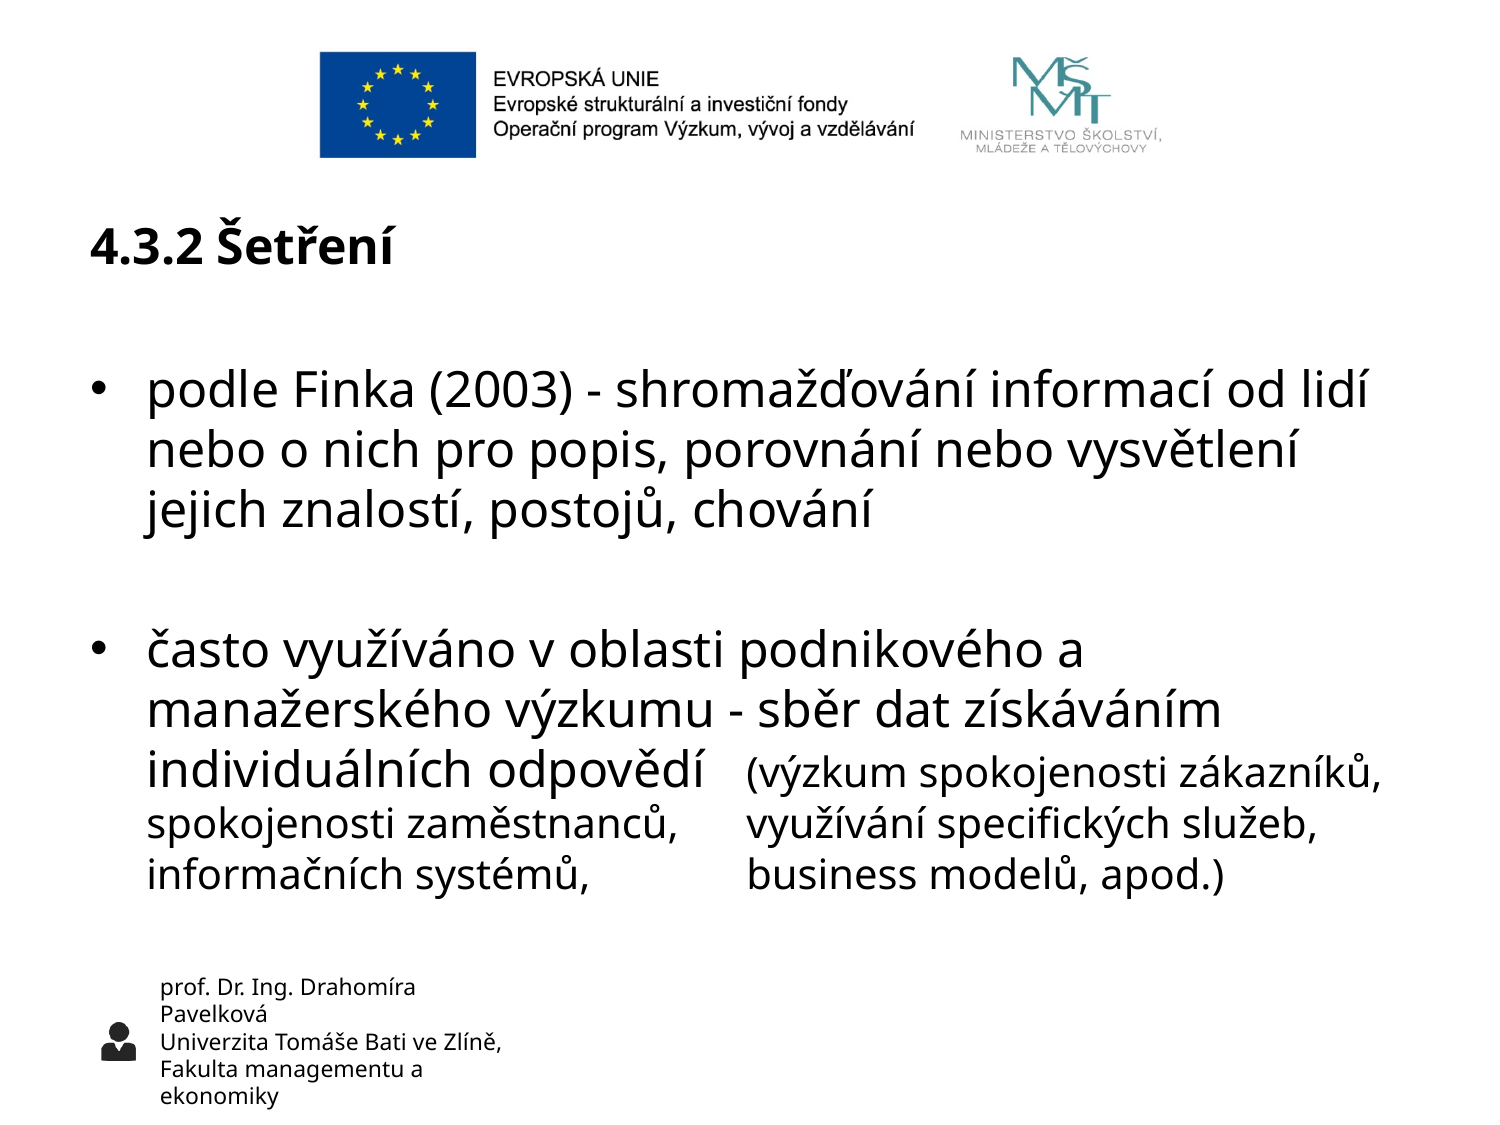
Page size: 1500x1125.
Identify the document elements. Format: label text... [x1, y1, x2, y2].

picture [101, 1021, 136, 1062]
list podle Finka (2003) - shromažďování informací od lidí nebo o nich pro popis, porovnání nebo vysvětlení jejich znalostí, postojů, chování často využíváno v oblasti podnikového a manažerského výzkumu - sběr dat získáváním individuálních odpovědí (výzkum spokojenosti zákazníků, spokojenosti zaměstnanců, využívání specifických služeb, informačních systémů, business modelů, apod.) [75, 349, 1425, 906]
title 4.3.2 Šetření [75, 185, 1425, 305]
picture [267, 0, 1213, 210]
footer prof. Dr. Ing. Drahomíra Pavelková Univerzita Tomáše Bati ve Zlíně, Fakulta managementu a ekonomiky [145, 999, 526, 1083]
